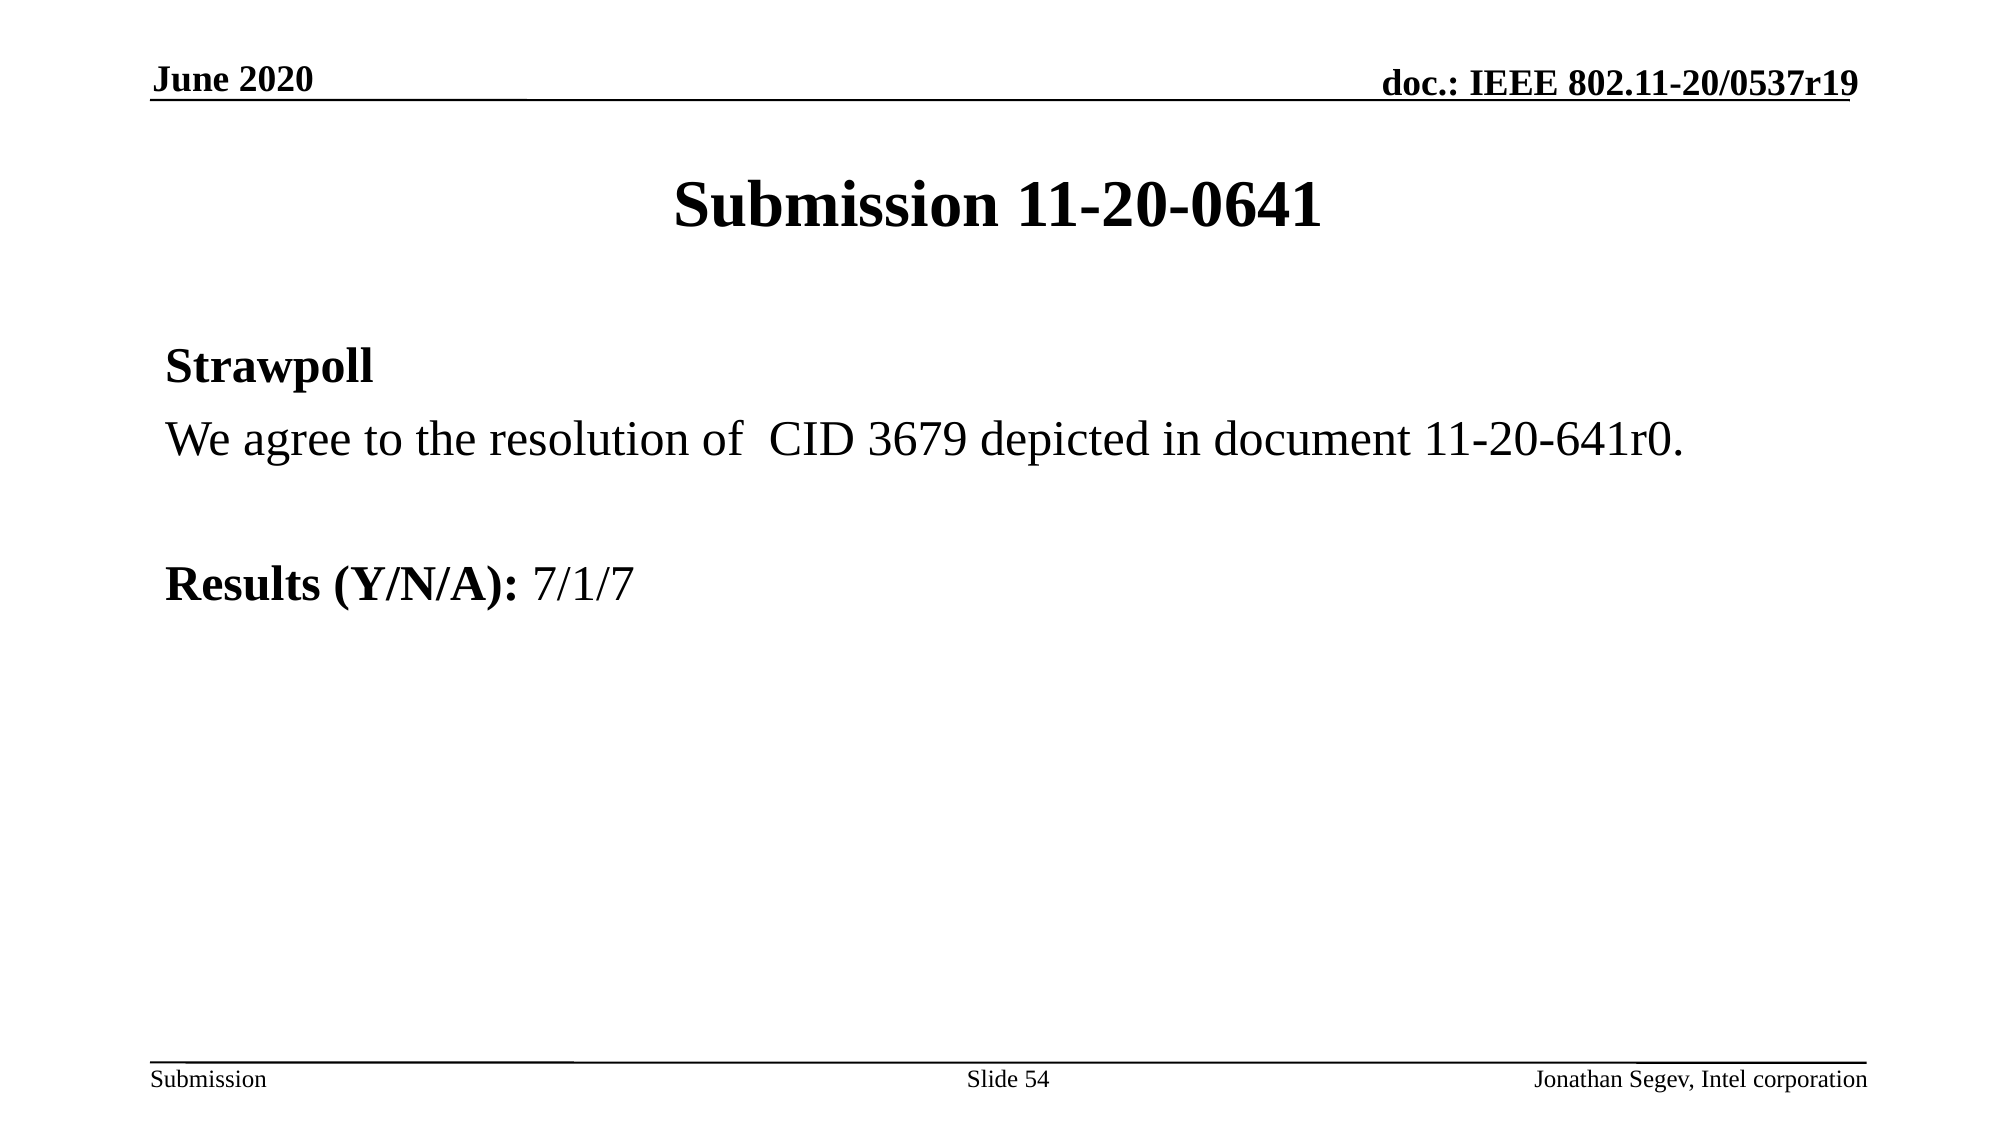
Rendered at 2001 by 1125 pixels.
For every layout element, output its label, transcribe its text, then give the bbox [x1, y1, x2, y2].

title Submission 11-20-0641 [149, 112, 1850, 288]
footer Jonathan Segev, Intel corporation [1171, 1061, 1869, 1093]
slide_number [152, 54, 563, 100]
list Strawpoll We agree to the resolution of CID 3679 depicted in document 11-20-641r0. Results (Y/N/A): 7/1/7 [149, 324, 1850, 1000]
slide_number Slide 54 [950, 1061, 1067, 1123]
